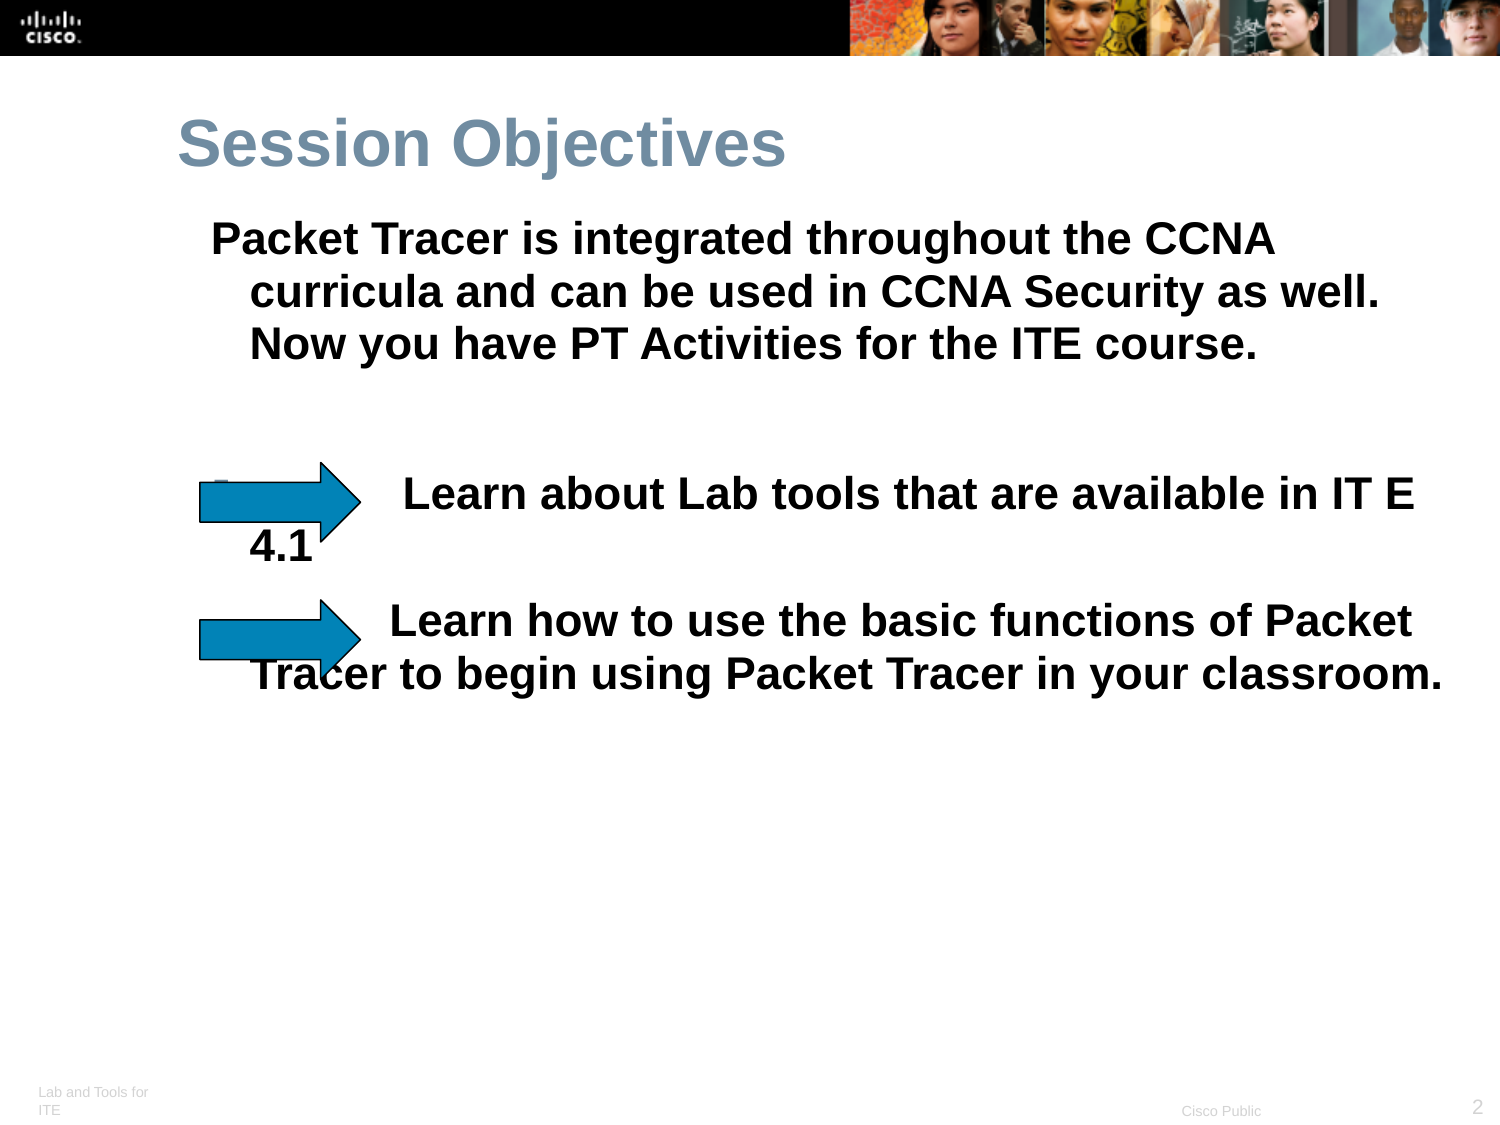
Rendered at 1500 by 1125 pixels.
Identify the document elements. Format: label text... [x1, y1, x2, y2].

title Session Objectives [163, 49, 1500, 188]
picture [0, 0, 1500, 56]
list Packet Tracer is integrated throughout the CCNA curricula and can be used in CCNA Security as well. Now you have PT Activities for the ITE course. Learn about Lab tools that are available in IT E 4.1 Learn how to use the basic functions of Packet Tracer to begin using Packet Tracer in your classroom. [197, 206, 1500, 1051]
text_box [199, 462, 361, 542]
text_box [199, 599, 361, 680]
